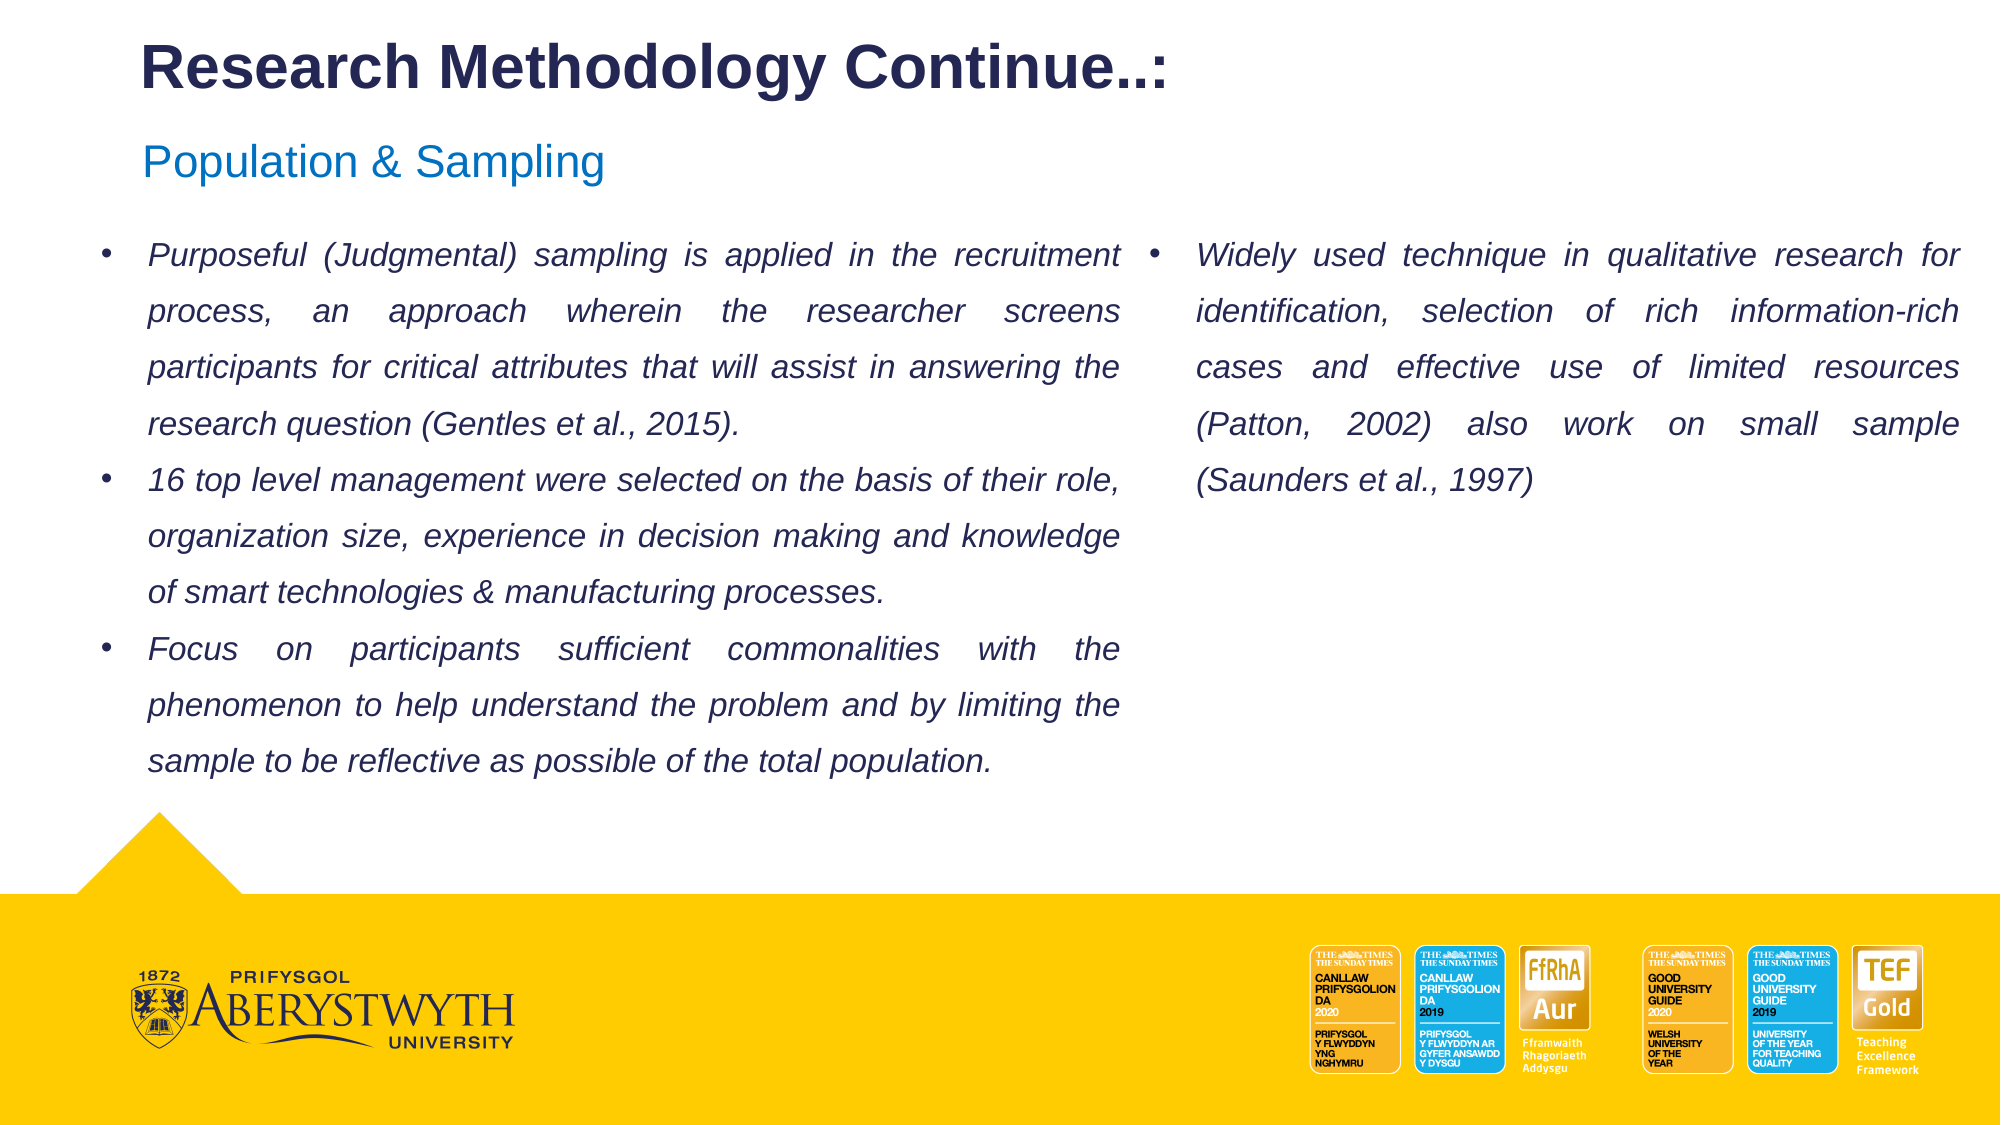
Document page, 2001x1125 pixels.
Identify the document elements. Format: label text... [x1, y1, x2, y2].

text_box Research Methodology Continue..: [125, 28, 1505, 110]
picture [0, 812, 2000, 1125]
text_box Purposeful (Judgmental) sampling is applied in the recruitment process, an approach wherein the researcher screens participants for critical attributes that will assist in answering the research question (Gentles et al., 2015). 16 top level management were selected on the basis of their role, organization size, experience in decision making and knowledge of smart technologies & manufacturing processes. Focus on participants sufficient commonalities with the phenomenon to help understand the problem and by limiting the sample to be reflective as possible of the total population. [86, 209, 1137, 787]
text_box Widely used technique in qualitative research for identification, selection of rich information-rich cases and effective use of limited resources (Patton, 2002) also work on small sample (Saunders et al., 1997) [1134, 209, 1976, 506]
text_box Population & Sampling [127, 124, 622, 194]
